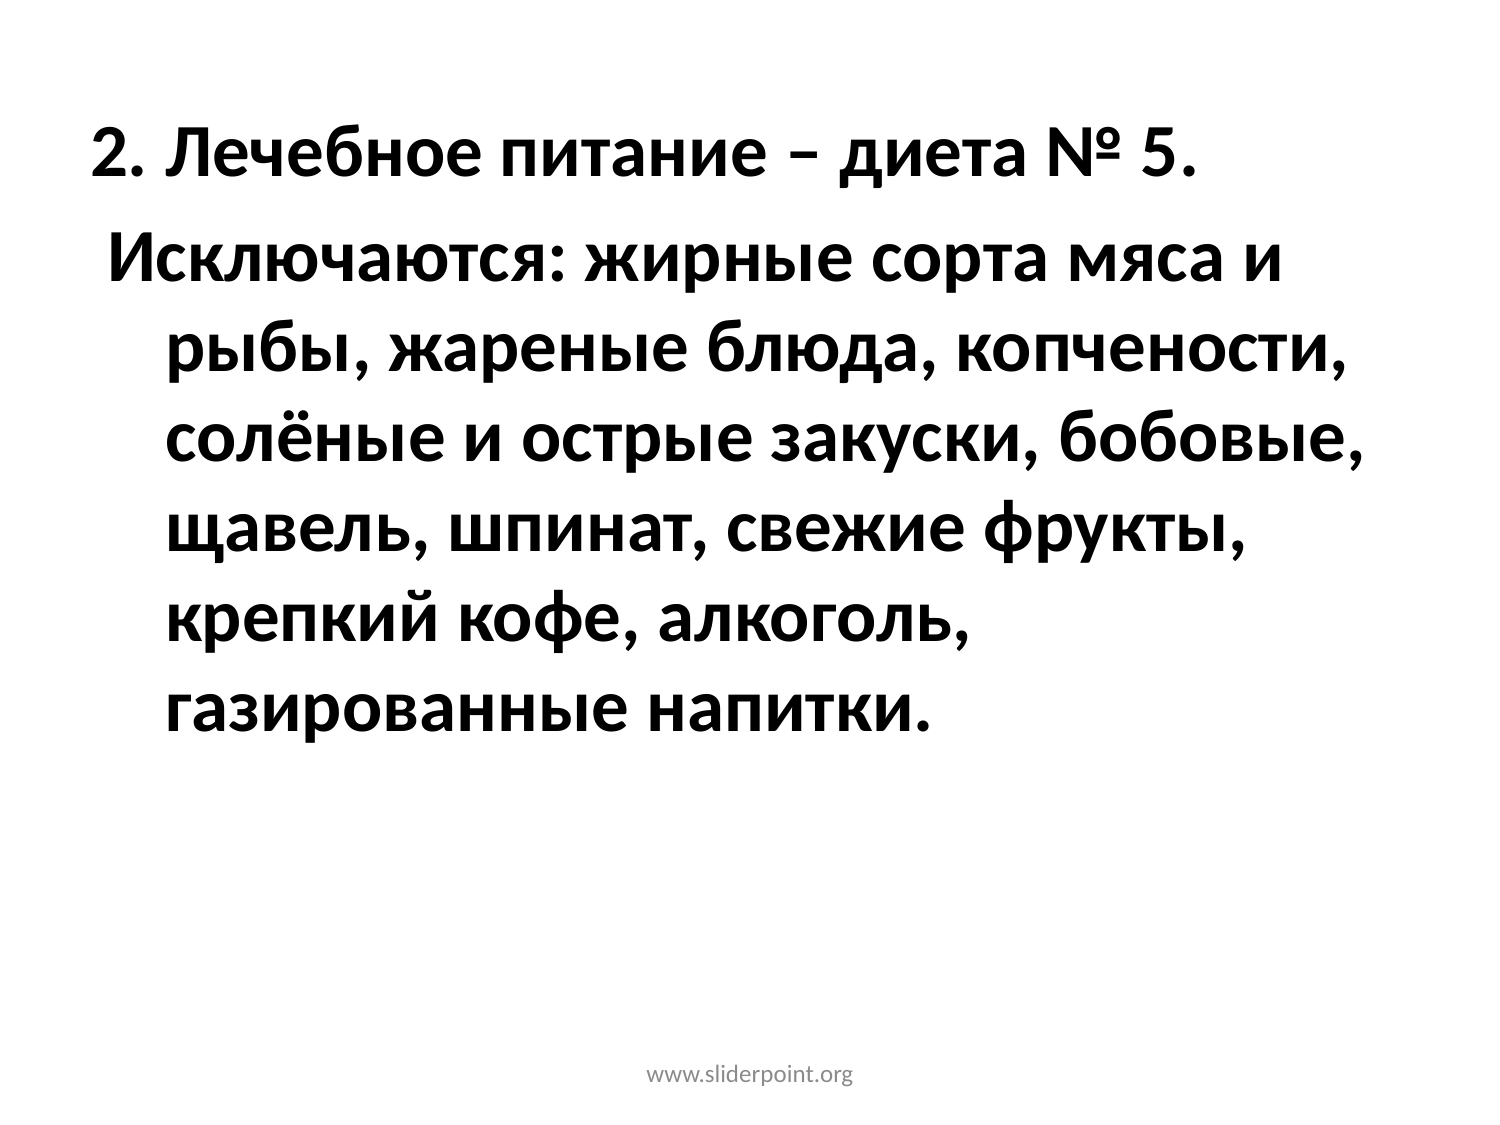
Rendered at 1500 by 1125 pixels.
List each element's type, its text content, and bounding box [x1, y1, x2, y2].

list 2. Лечебное питание – диета № 5. Исключаются: жирные сорта мяса и рыбы, жареные блюда, копчености, солёные и острые закуски, бобовые, щавель, шпинат, свежие фрукты, крепкий кофе, алкоголь, газированные напитки. [74, 93, 1426, 1006]
footer www.sliderpoint.org [512, 1042, 988, 1103]
